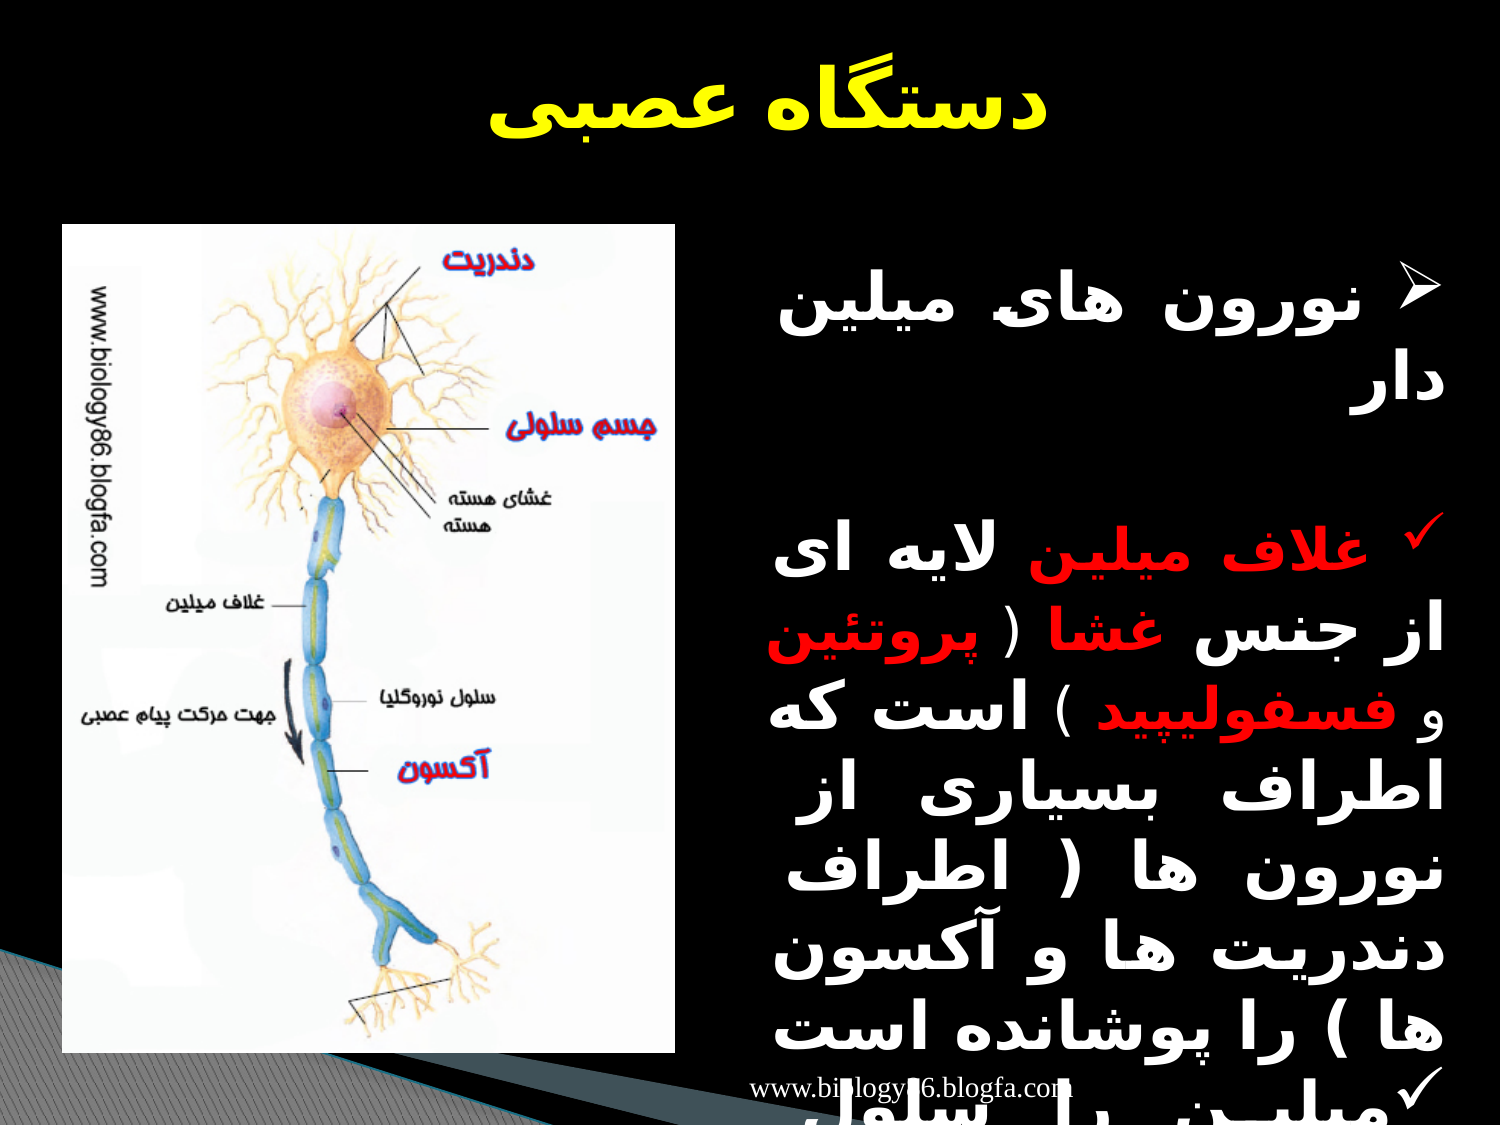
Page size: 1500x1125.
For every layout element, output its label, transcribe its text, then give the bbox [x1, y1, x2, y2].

text_box نورون های میلین دار غلاف میلین لایه ای از جنس غشا ( پروتئین و فسفولیپید ) است که اطراف بسیاری از نورون ها ( اطراف دندریت ها و آکسون ها ) را پوشانده است میلین را سلول های پشتیبان ( نوروگلیا ) می سازند [750, 246, 1463, 1125]
footer www.biology86.blogfa.com [718, 1051, 1105, 1112]
text_box دستگاه عصبی [437, 37, 1100, 153]
picture [0, 224, 676, 1125]
